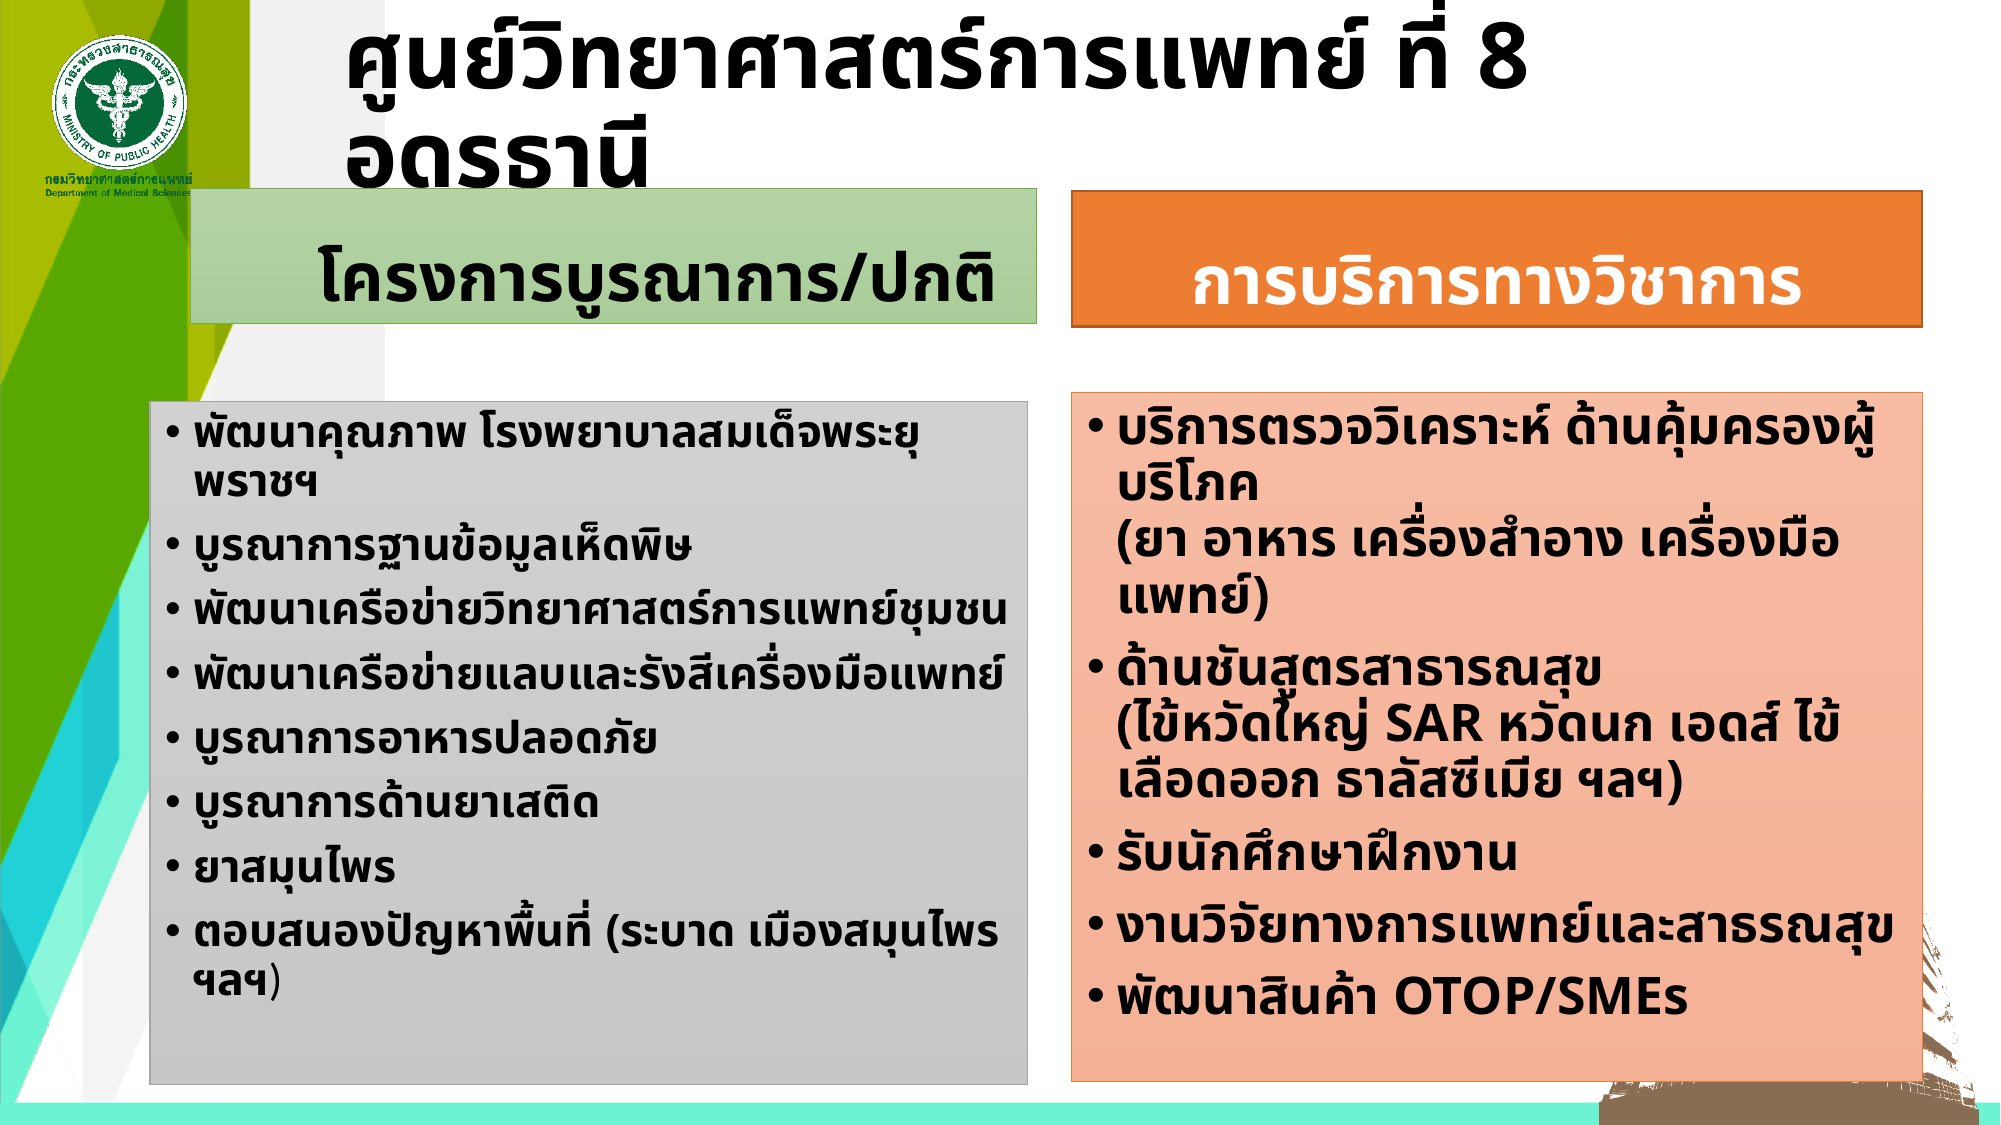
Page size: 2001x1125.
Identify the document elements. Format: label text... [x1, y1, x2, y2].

title ศูนย์วิทยาศาสตร์การแพทย์ ที่ 8 อุดรธานี [328, 0, 1876, 218]
picture [0, 1, 385, 1102]
list โครงการบูรณาการ/ปกติ [190, 188, 1037, 324]
list บริการตรวจวิเคราะห์ ด้านคุ้มครองผู้บริโภค (ยา อาหาร เครื่องสำอาง เครื่องมือแพทย์) ด้านชันสูตรสาธารณสุข (ไข้หวัดใหญ่ SAR หวัดนก เอดส์ ไข้เลือดออก ธาลัสซีเมีย ฯลฯ) รับนักศึกษาฝึกงาน งานวิจัยทางการแพทย์และสาธรณสุข พัฒนาสินค้า OTOP/SMEs [1071, 392, 1923, 1082]
list พัฒนาคุณภาพ โรงพยาบาลสมเด็จพระยุพราชฯ บูรณาการฐานข้อมูลเห็ดพิษ พัฒนาเครือข่ายวิทยาศาสตร์การแพทย์ชุมชน พัฒนาเครือข่ายแลบและรังสีเครื่องมือแพทย์ บูรณาการอาหารปลอดภัย บูรณาการด้านยาเสติด ยาสมุนไพร ตอบสนองปัญหาพื้นที่ (ระบาด เมืองสมุนไพรฯลฯ) [149, 401, 1028, 1085]
picture [1599, 805, 1979, 1125]
list การบริการทางวิชาการ [1071, 190, 1923, 328]
